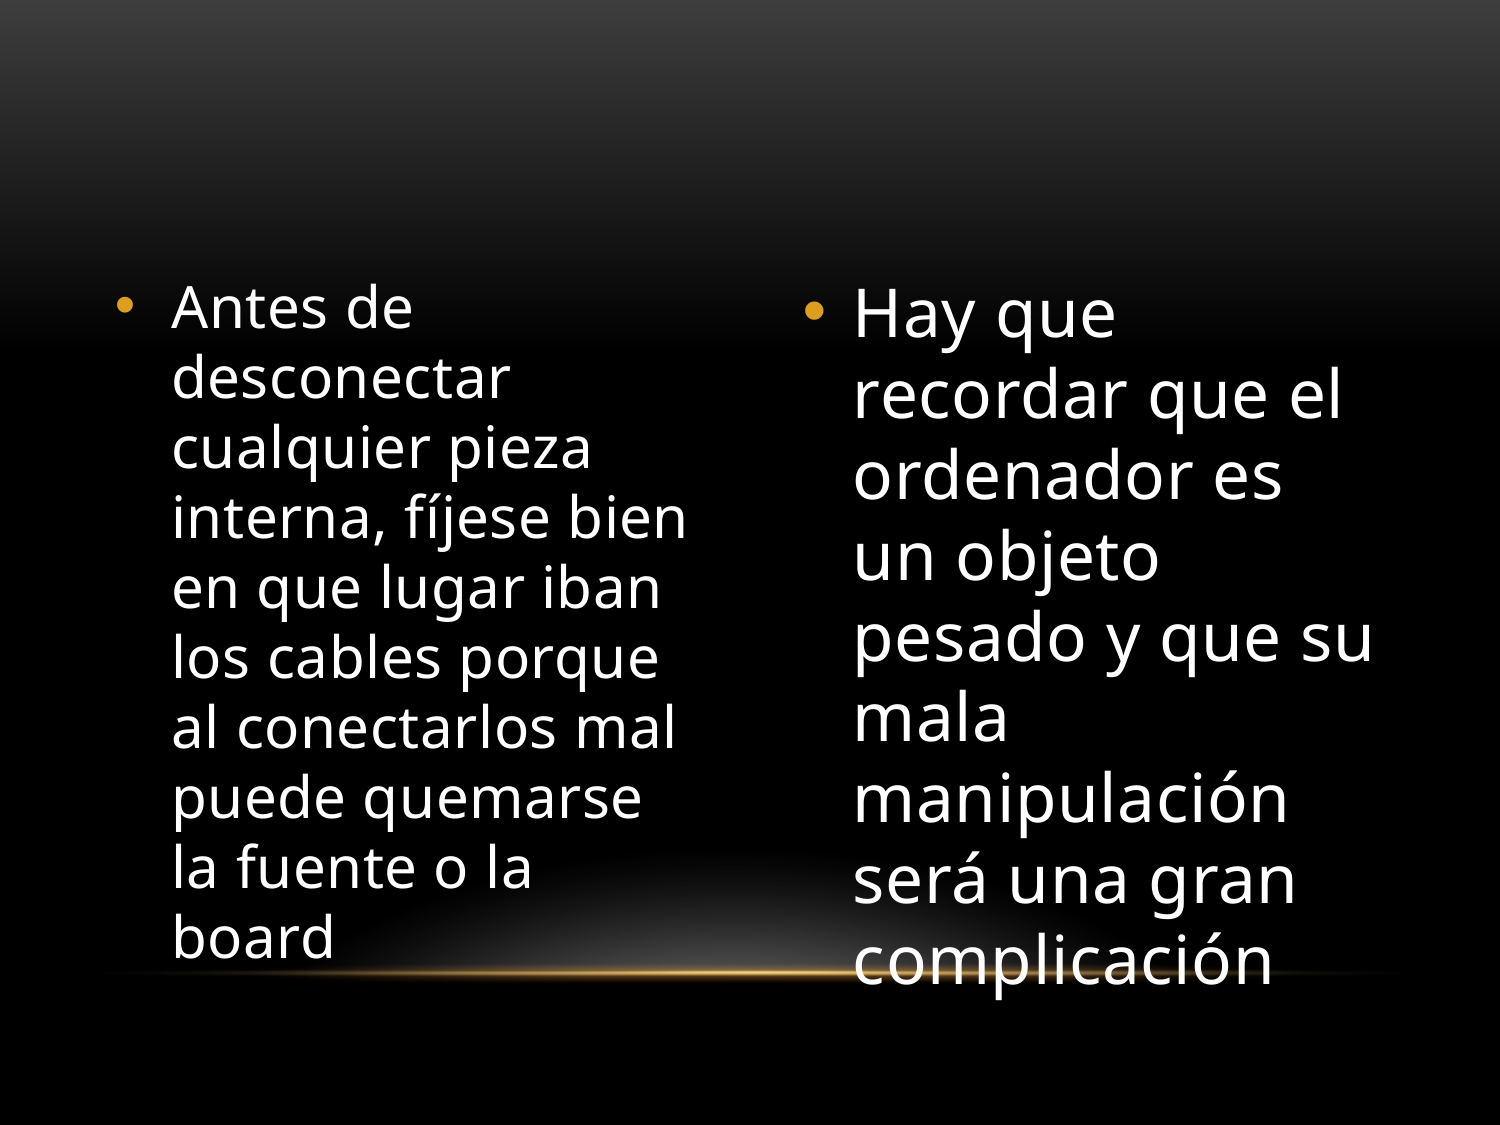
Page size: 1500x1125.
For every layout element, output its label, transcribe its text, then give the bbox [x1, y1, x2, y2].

list Hay que recordar que el ordenador es un objeto pesado y que su mala manipulación será una gran complicación [787, 262, 1400, 1012]
picture [0, 0, 1500, 1125]
list Antes de desconectar cualquier pieza interna, fíjese bien en que lugar iban los cables porque al conectarlos mal puede quemarse la fuente o la board [99, 262, 713, 938]
